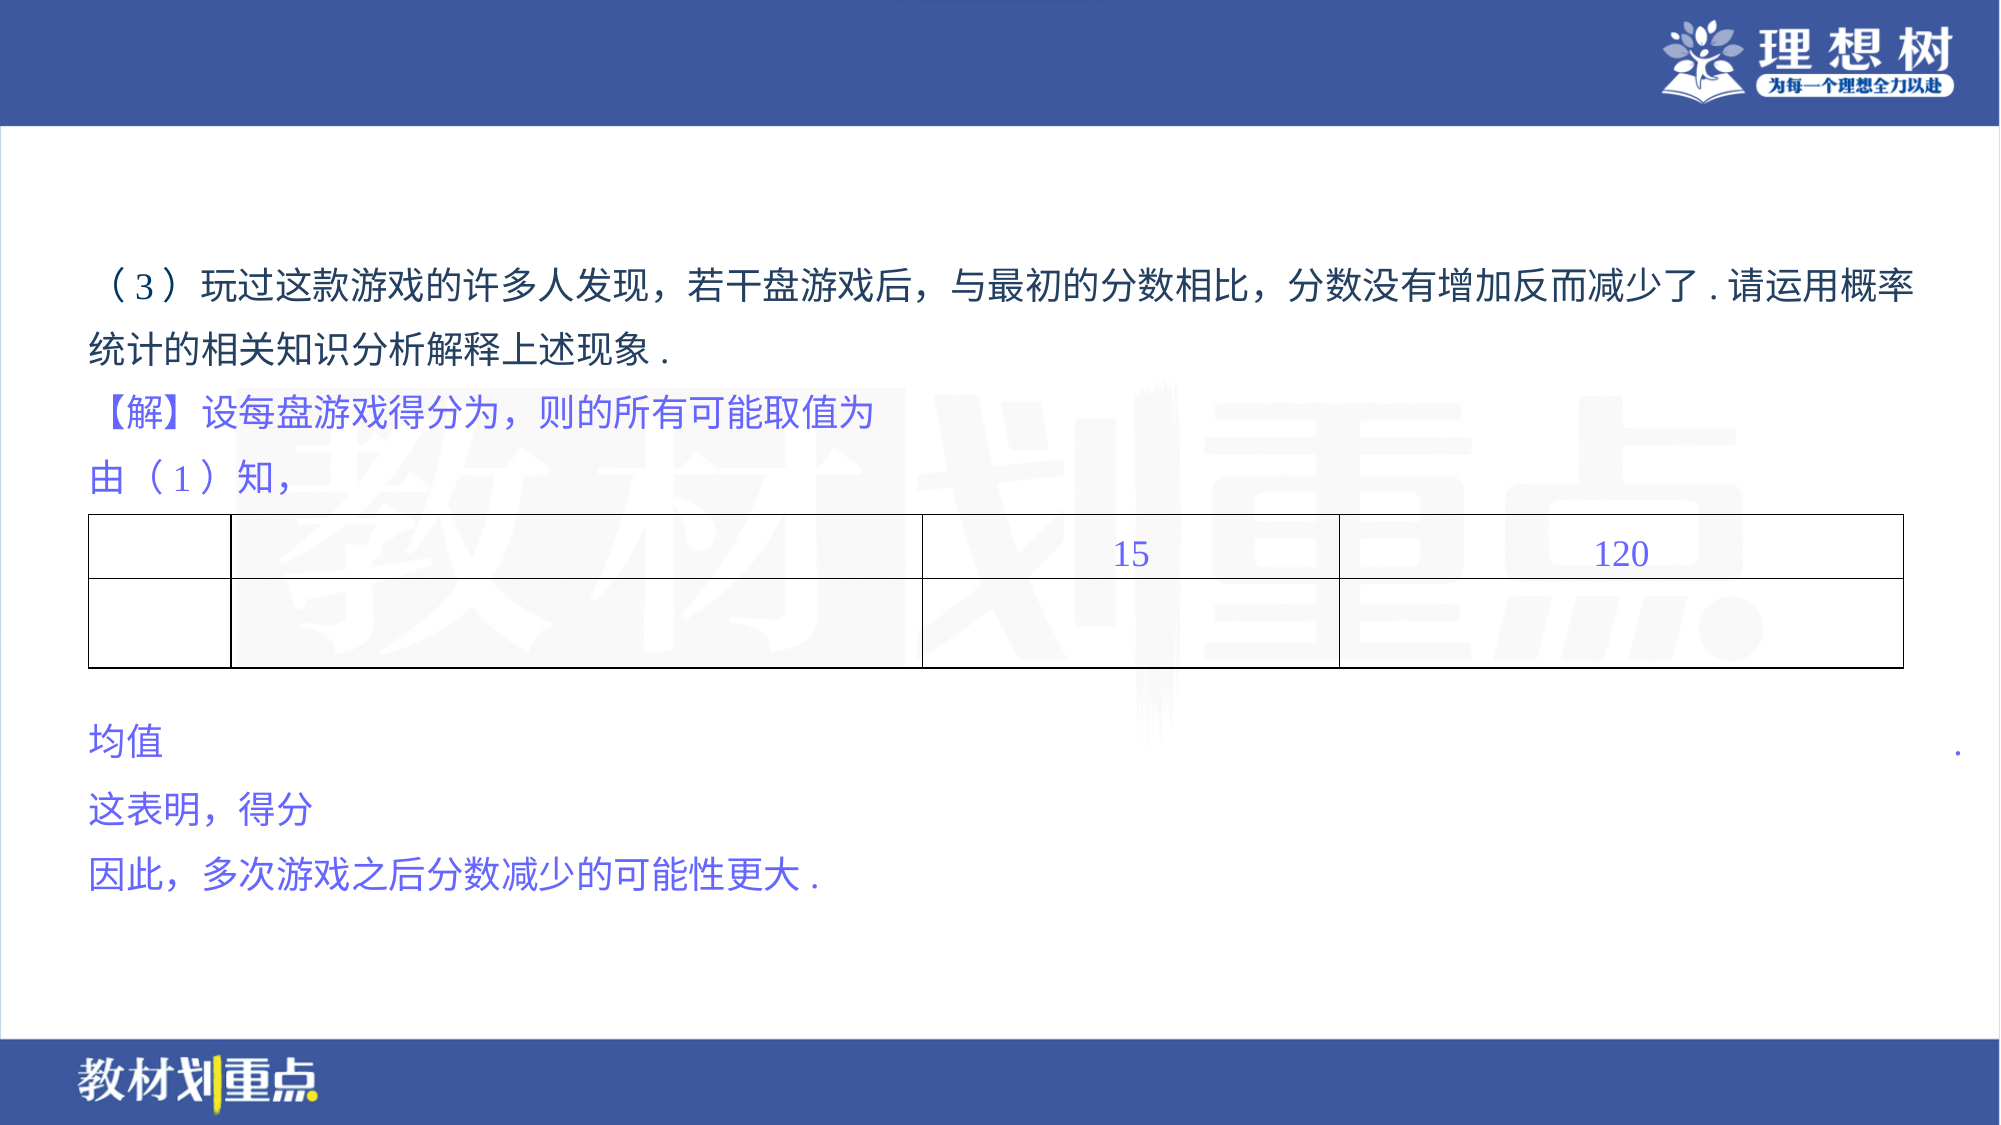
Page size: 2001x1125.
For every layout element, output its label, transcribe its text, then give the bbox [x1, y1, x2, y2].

text_box （3）玩过这款游戏的许多人发现，若干盘游戏后，与最初的分数相比，分数没有增加反而减少了.请运用概率 统计的相关知识分析解释上述现象. [88, 237, 1911, 365]
picture [0, 0, 2000, 1125]
